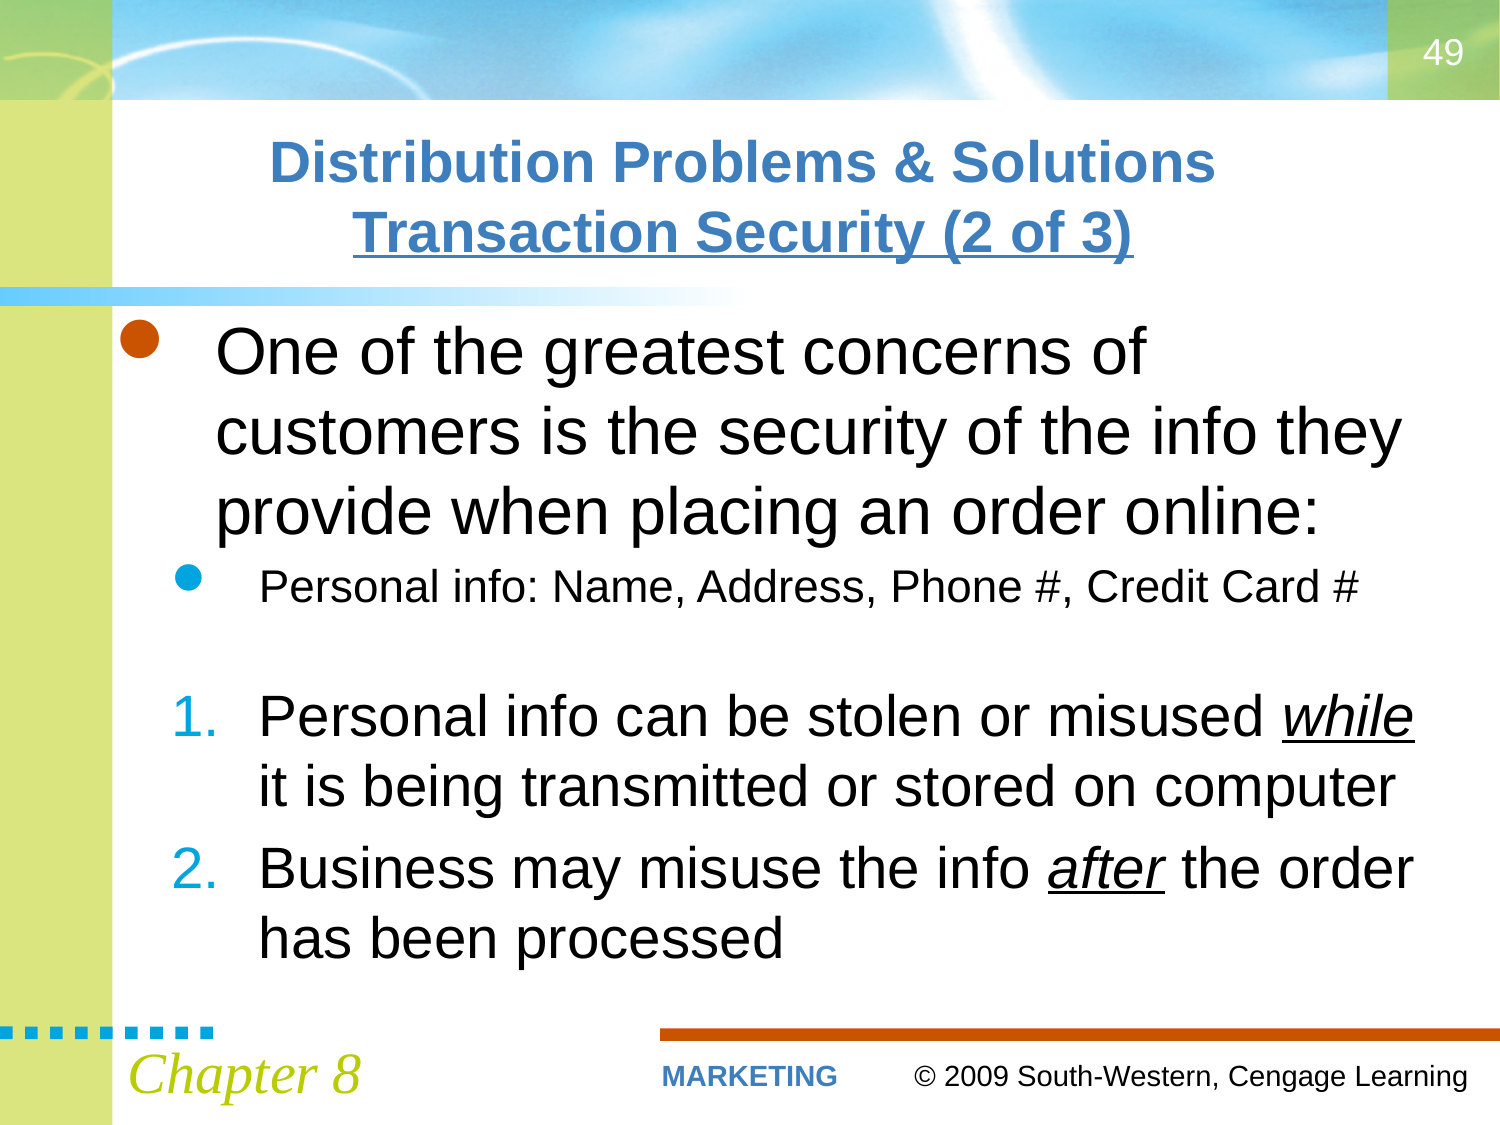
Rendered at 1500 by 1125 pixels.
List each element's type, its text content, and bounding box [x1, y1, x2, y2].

footer Chapter 8 [112, 1026, 638, 1113]
list One of the greatest concerns of customers is the security of the info they provide when placing an order online: Personal info: Name, Address, Phone #, Credit Card # Personal info can be stolen or misused while it is being transmitted or stored on computer Business may misuse the info after the order has been processed [99, 299, 1463, 1026]
title Distribution Problems & Solutions Transaction Security (2 of 3) [37, 99, 1451, 288]
slide_number 49 [1387, 0, 1500, 101]
